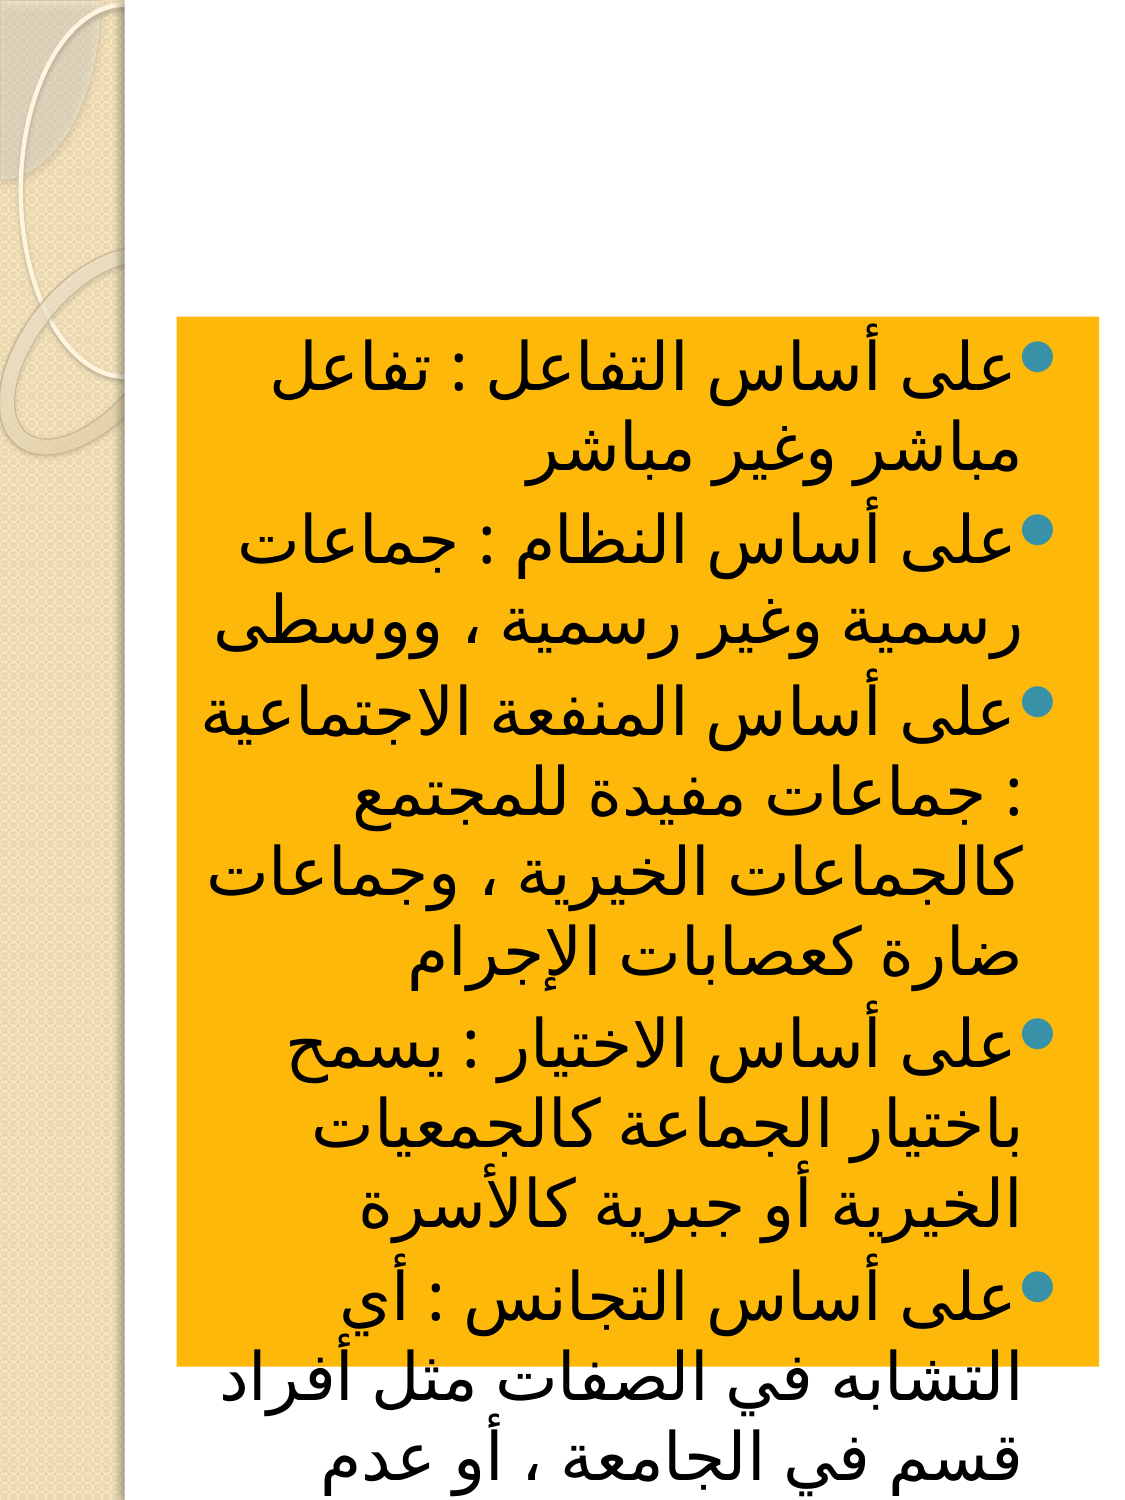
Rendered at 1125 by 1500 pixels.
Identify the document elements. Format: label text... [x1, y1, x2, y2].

list على أساس التفاعل : تفاعل مباشر وغير مباشر على أساس النظام : جماعات رسمية وغير رسمية ، ووسطى على أساس المنفعة الاجتماعية : جماعات مفيدة للمجتمع كالجماعات الخيرية ، وجماعات ضارة كعصابات الإجرام على أساس الاختيار : يسمح باختيار الجماعة كالجمعيات الخيرية أو جبرية كالأسرة على أساس التجانس : أي التشابه في الصفات مثل أفراد قسم في الجامعة ، أو عدم التشابه مثل الطلاب القادمين للجامعة قبل توزيعهم [176, 316, 1100, 1367]
